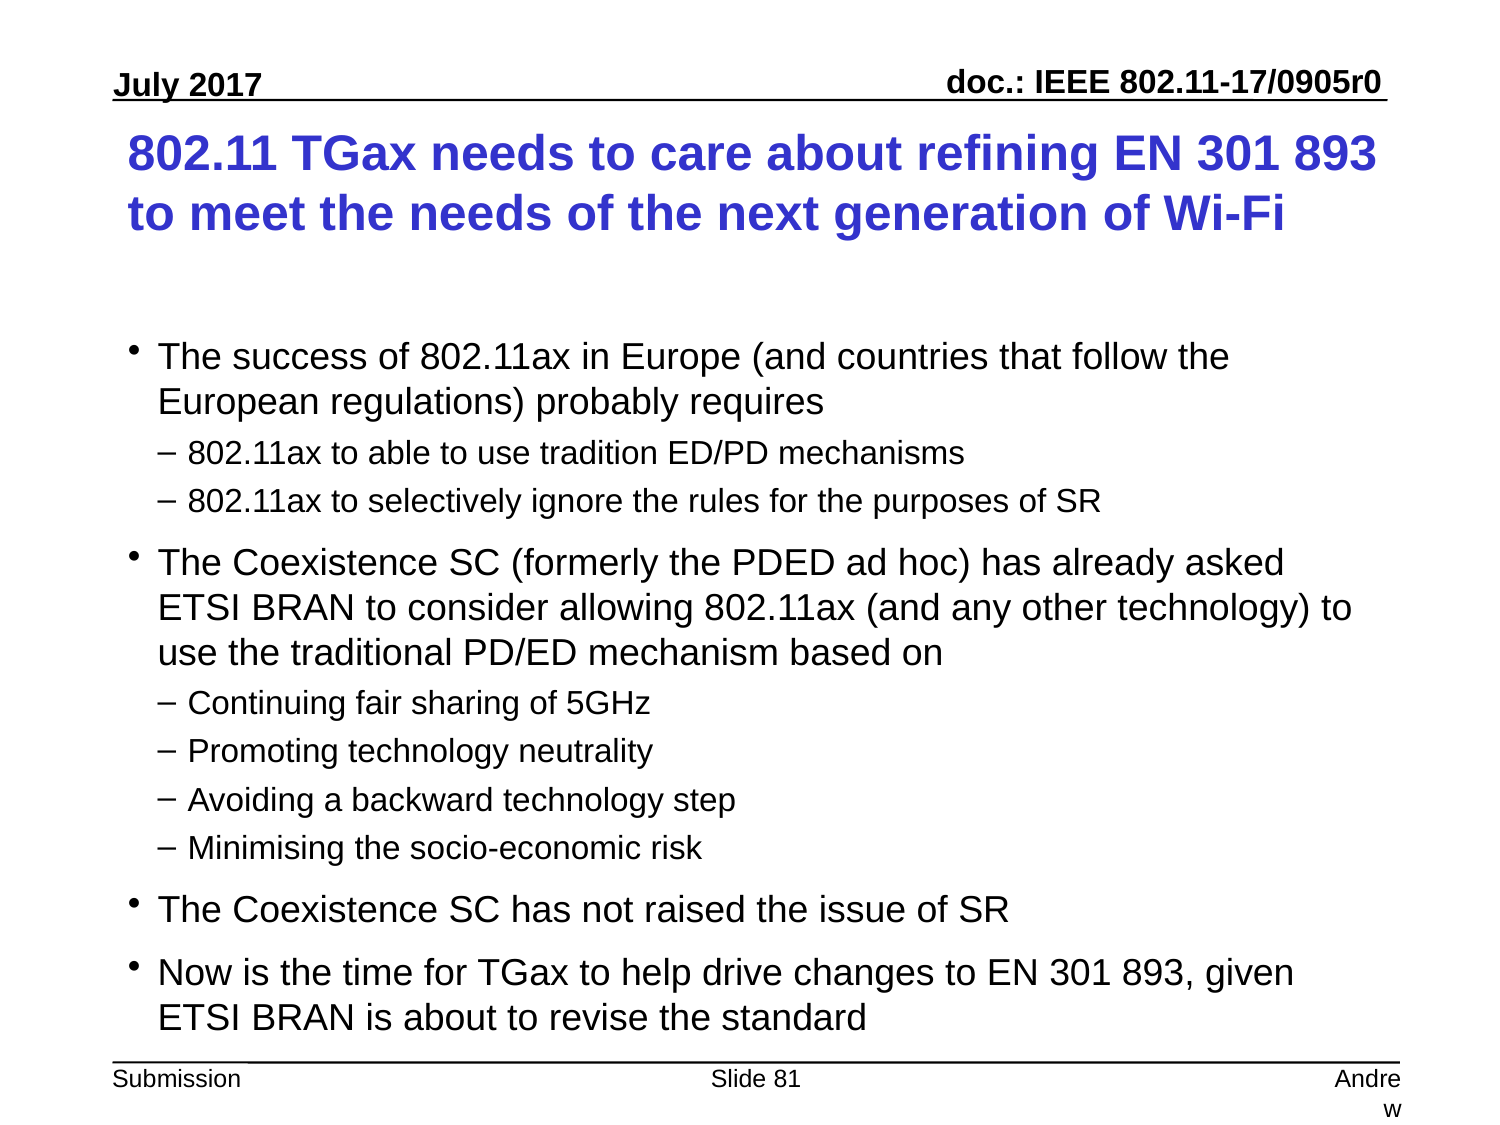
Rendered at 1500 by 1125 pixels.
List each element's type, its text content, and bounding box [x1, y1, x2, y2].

footer Andrew Myles, Cisco [1320, 1061, 1402, 1093]
slide_number Slide 81 [709, 1061, 803, 1093]
list The success of 802.11ax in Europe (and countries that follow the European regulations) probably requires 802.11ax to able to use tradition ED/PD mechanisms 802.11ax to selectively ignore the rules for the purposes of SR The Coexistence SC (formerly the PDED ad hoc) has already asked ETSI BRAN to consider allowing 802.11ax (and any other technology) to use the traditional PD/ED mechanism based on Continuing fair sharing of 5GHz Promoting technology neutrality Avoiding a backward technology step Minimising the socio-economic risk The Coexistence SC has not raised the issue of SR Now is the time for TGax to help drive changes to EN 301 893, given ETSI BRAN is about to revise the standard [112, 324, 1388, 1000]
title 802.11 TGax needs to care about refining EN 301 893 to meet the needs of the next generation of Wi-Fi [112, 112, 1413, 288]
